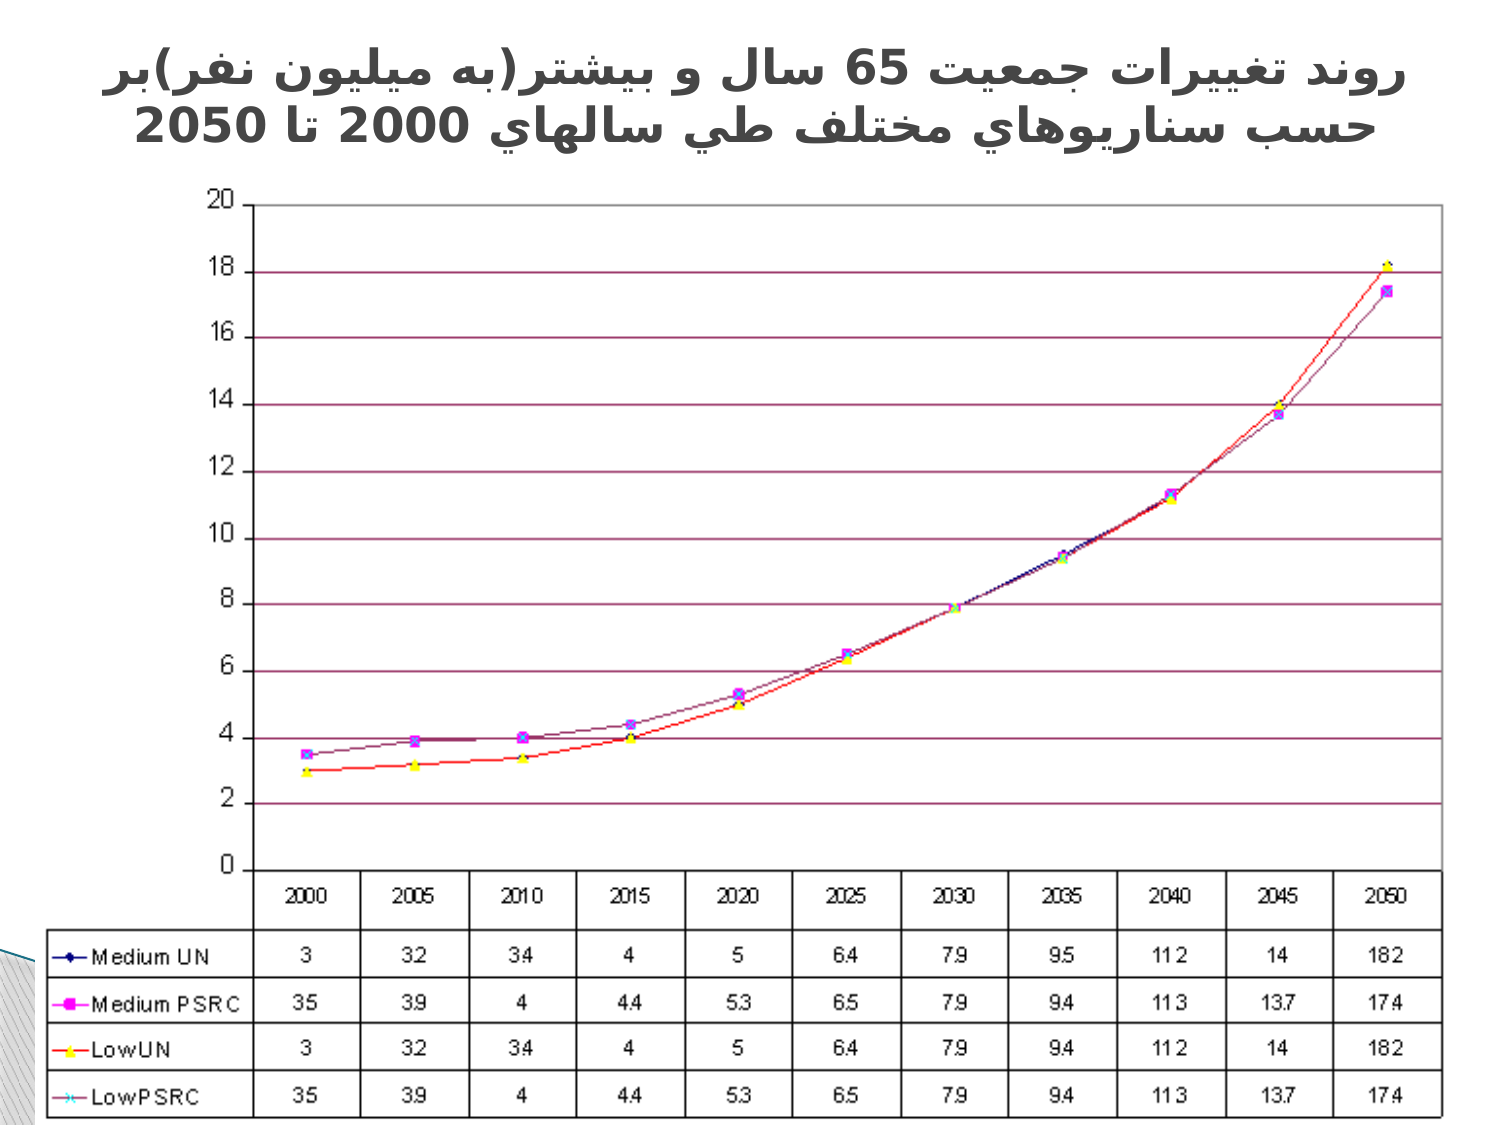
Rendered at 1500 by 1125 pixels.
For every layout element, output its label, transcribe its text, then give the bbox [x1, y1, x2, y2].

picture [34, 187, 1466, 1125]
title روند تغييرات جمعيت 65 سال و بيشتر(به ميليون نفر)بر حسب سناريوهاي مختلف طي سالهاي 2000 تا 2050 [82, 0, 1432, 187]
